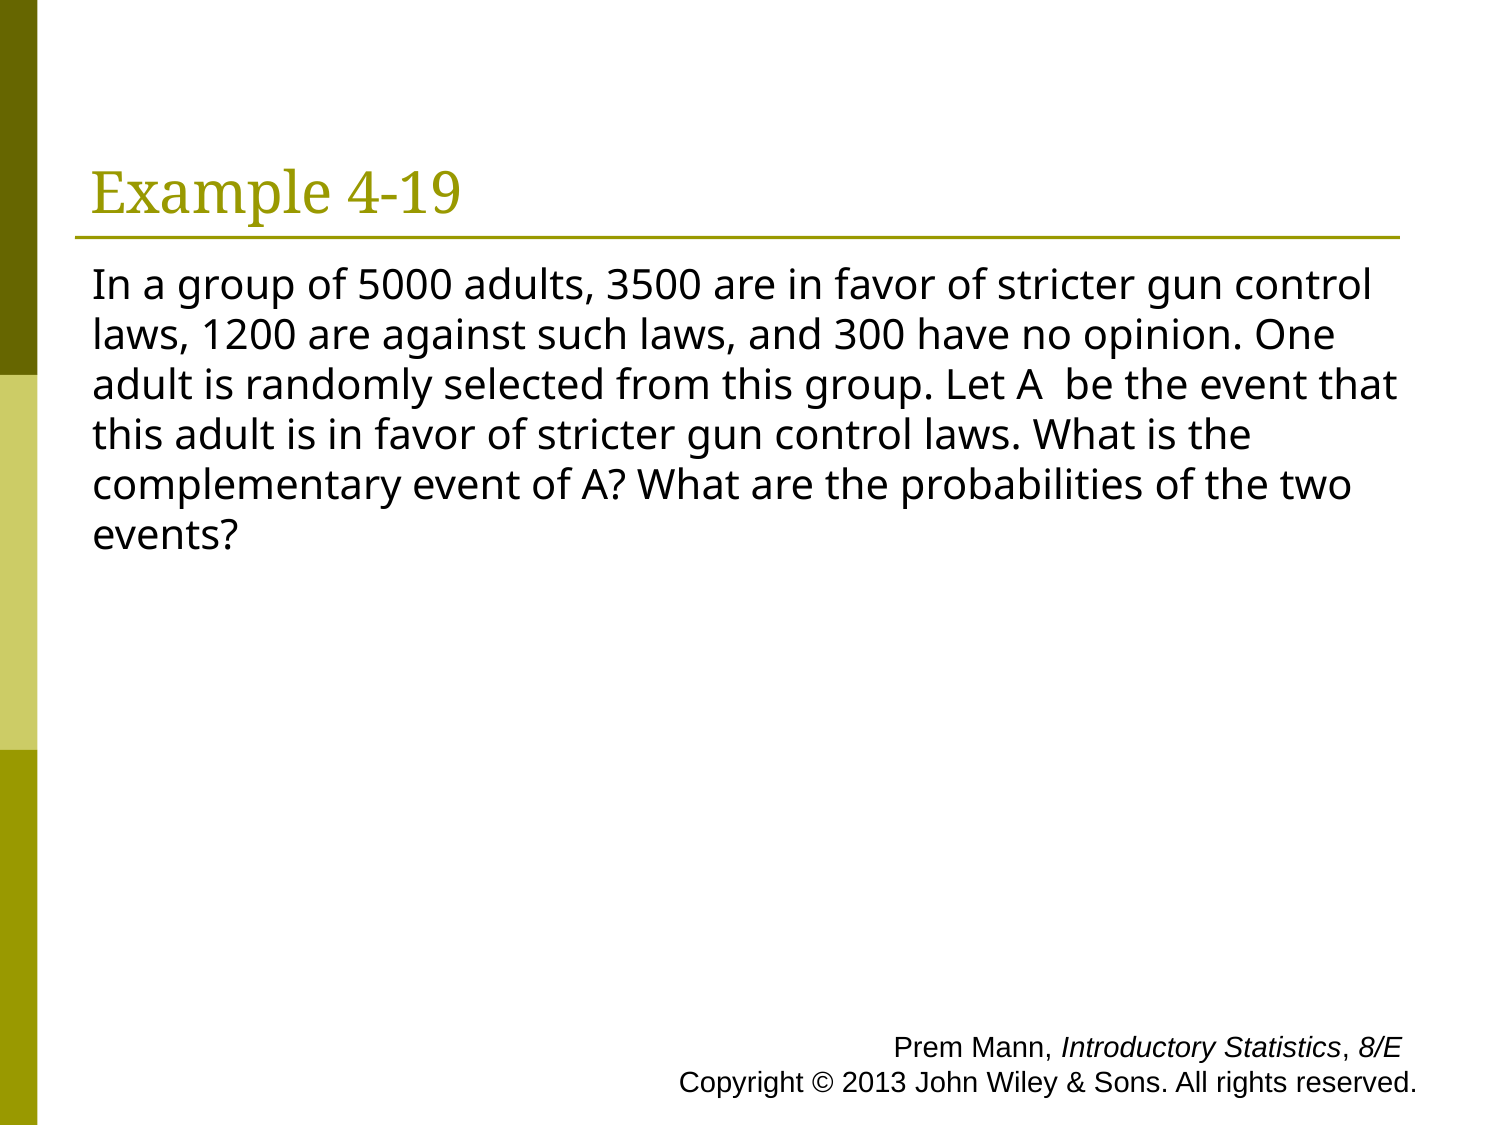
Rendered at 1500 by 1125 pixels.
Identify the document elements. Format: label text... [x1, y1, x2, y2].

list In a group of 5000 adults, 3500 are in favor of stricter gun control laws, 1200 are against such laws, and 300 have no opinion. One adult is randomly selected from this group. Let A be the event that this adult is in favor of stricter gun control laws. What is the complementary event of A? What are the probabilities of the two events? [20, 249, 1425, 925]
text_box Prem Mann, Introductory Statistics, 8/E Copyright © 2013 John Wiley & Sons. All rights reserved. [664, 1020, 1449, 1106]
title Example 4-19 [75, 45, 1425, 233]
